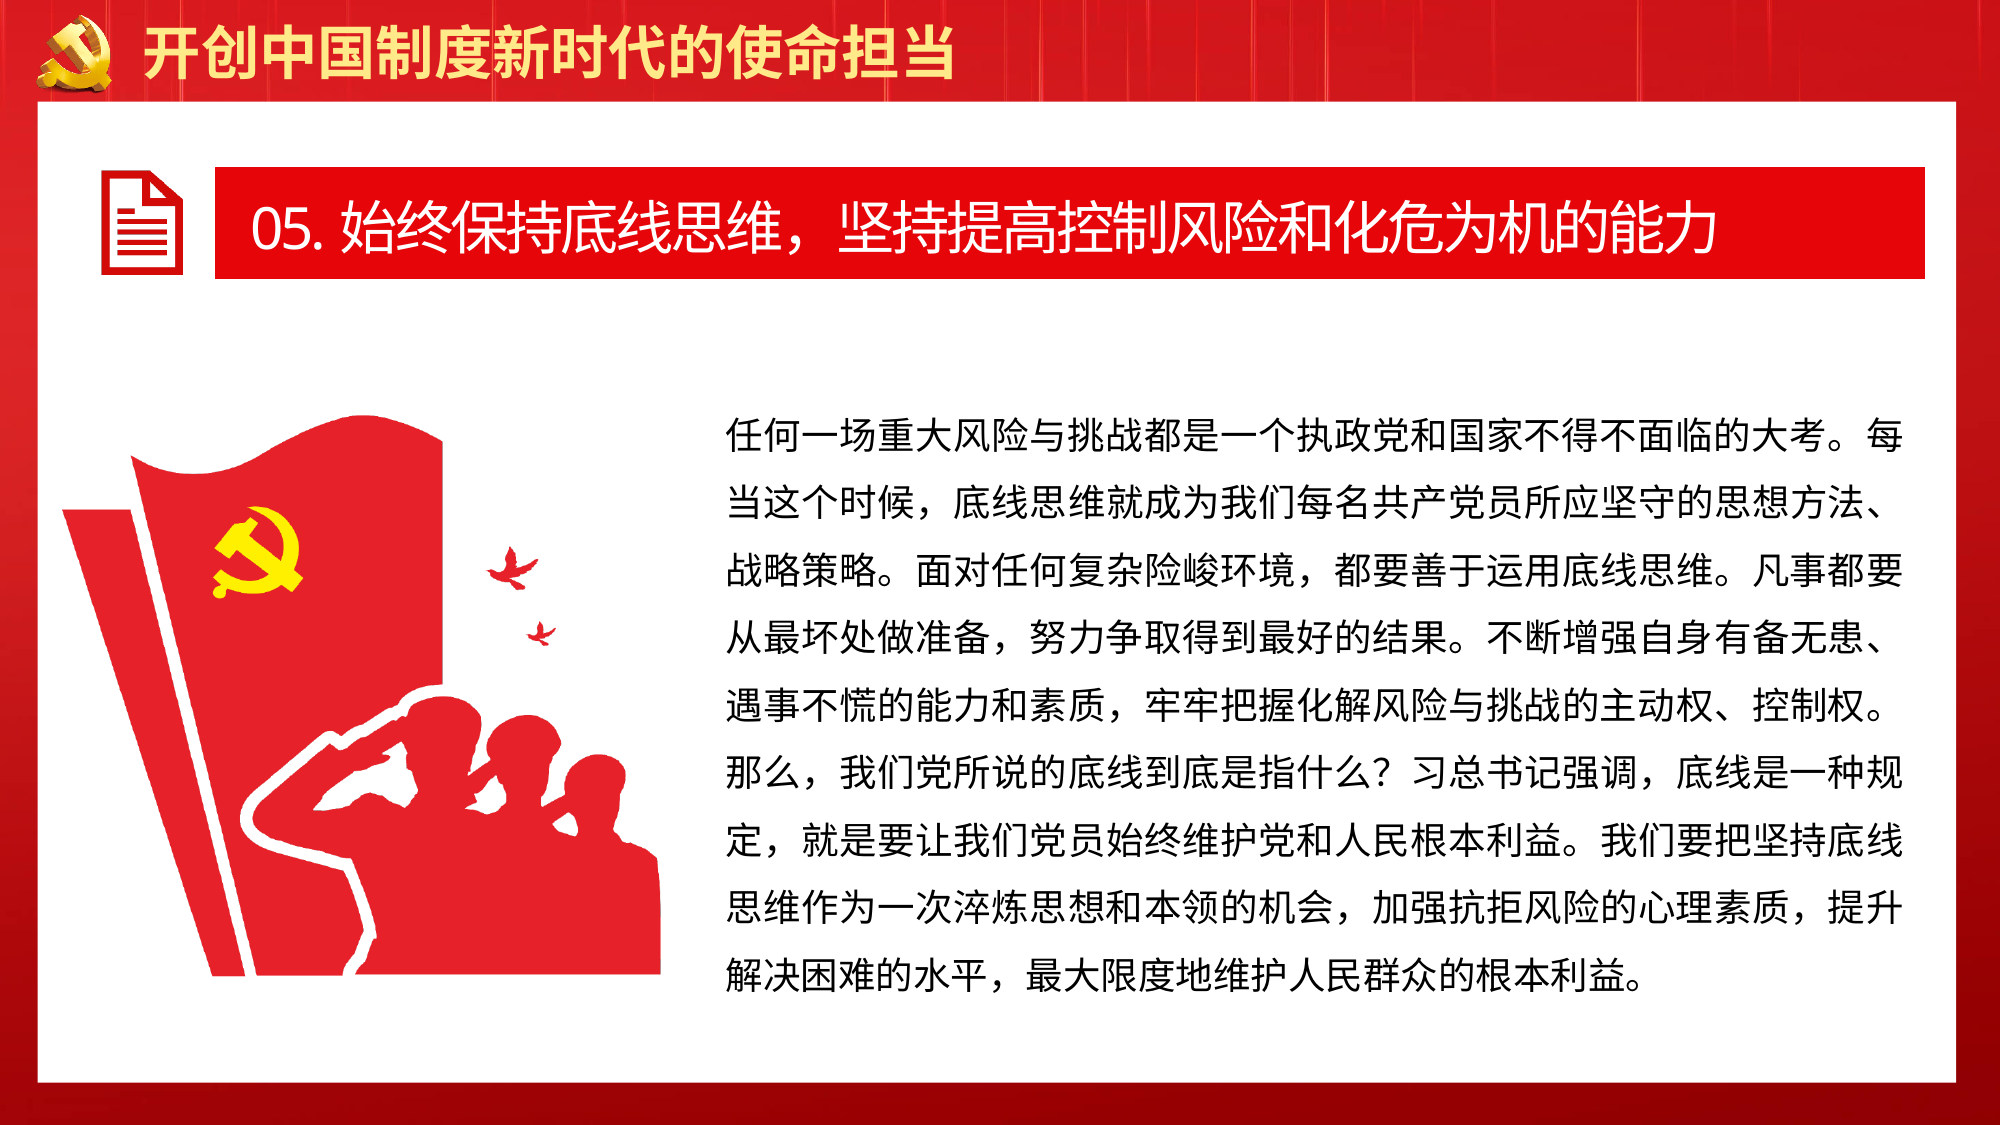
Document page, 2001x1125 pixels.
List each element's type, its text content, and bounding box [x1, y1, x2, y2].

text_box 任何一场重大风险与挑战都是一个执政党和国家不得不面临的大考。每当这个时候，底线思维就成为我们每名共产党员所应坚守的思想方法、战略策略。面对任何复杂险峻环境，都要善于运用底线思维。凡事都要从最坏处做准备，努力争取得到最好的结果。不断增强自身有备无患、遇事不慌的能力和素质，牢牢把握化解风险与挑战的主动权、控制权。那么，我们党所说的底线到底是指什么？习总书记强调，底线是一种规定，就是要让我们党员始终维护党和人民根本利益。我们要把坚持底线思维作为一次淬炼思想和本领的机会，加强抗拒风险的心理素质，提升解决困难的水平，最大限度地维护人民群众的根本利益。 [757, 379, 1924, 1007]
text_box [79, 160, 1924, 285]
text_box 开创中国制度新时代的使命担当 [128, 8, 1007, 94]
picture [0, 0, 2000, 1125]
